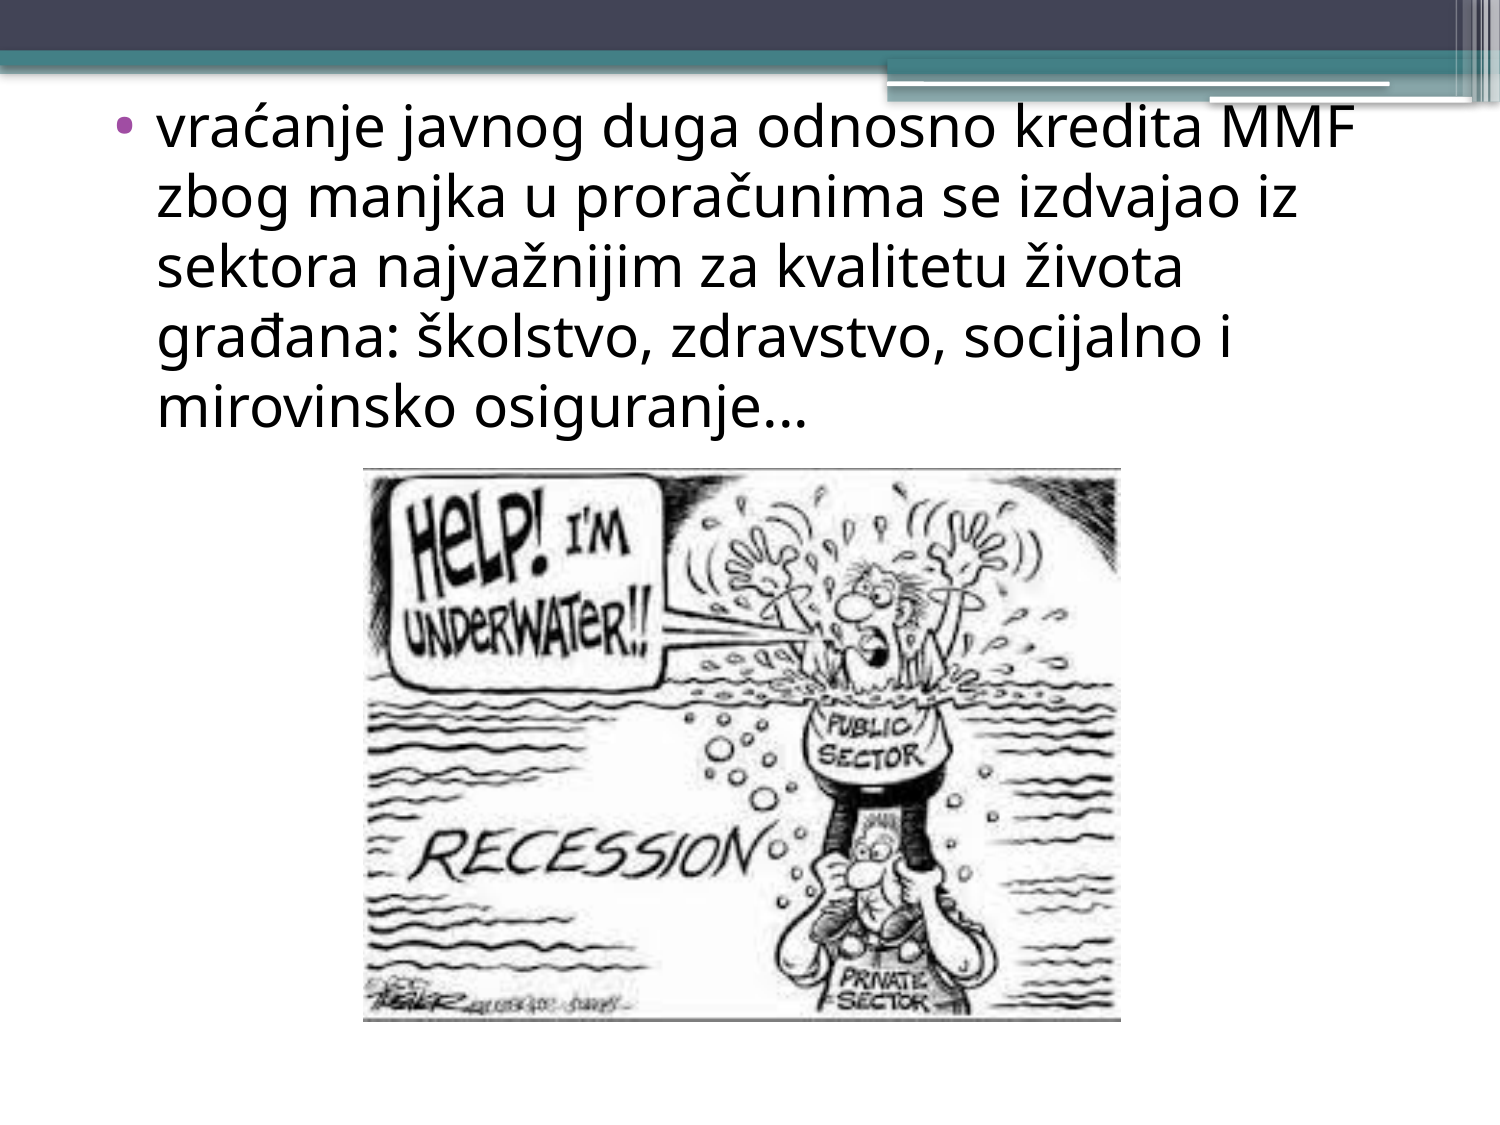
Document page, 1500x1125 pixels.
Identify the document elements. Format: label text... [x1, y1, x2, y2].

list vraćanje javnog duga odnosno kredita MMF zbog manjka u proračunima se izdvajao iz sektora najvažnijim za kvalitetu života građana: školstvo, zdravstvo, socijalno i mirovinsko osiguranje... [82, 82, 1432, 1125]
picture [362, 468, 1121, 1022]
